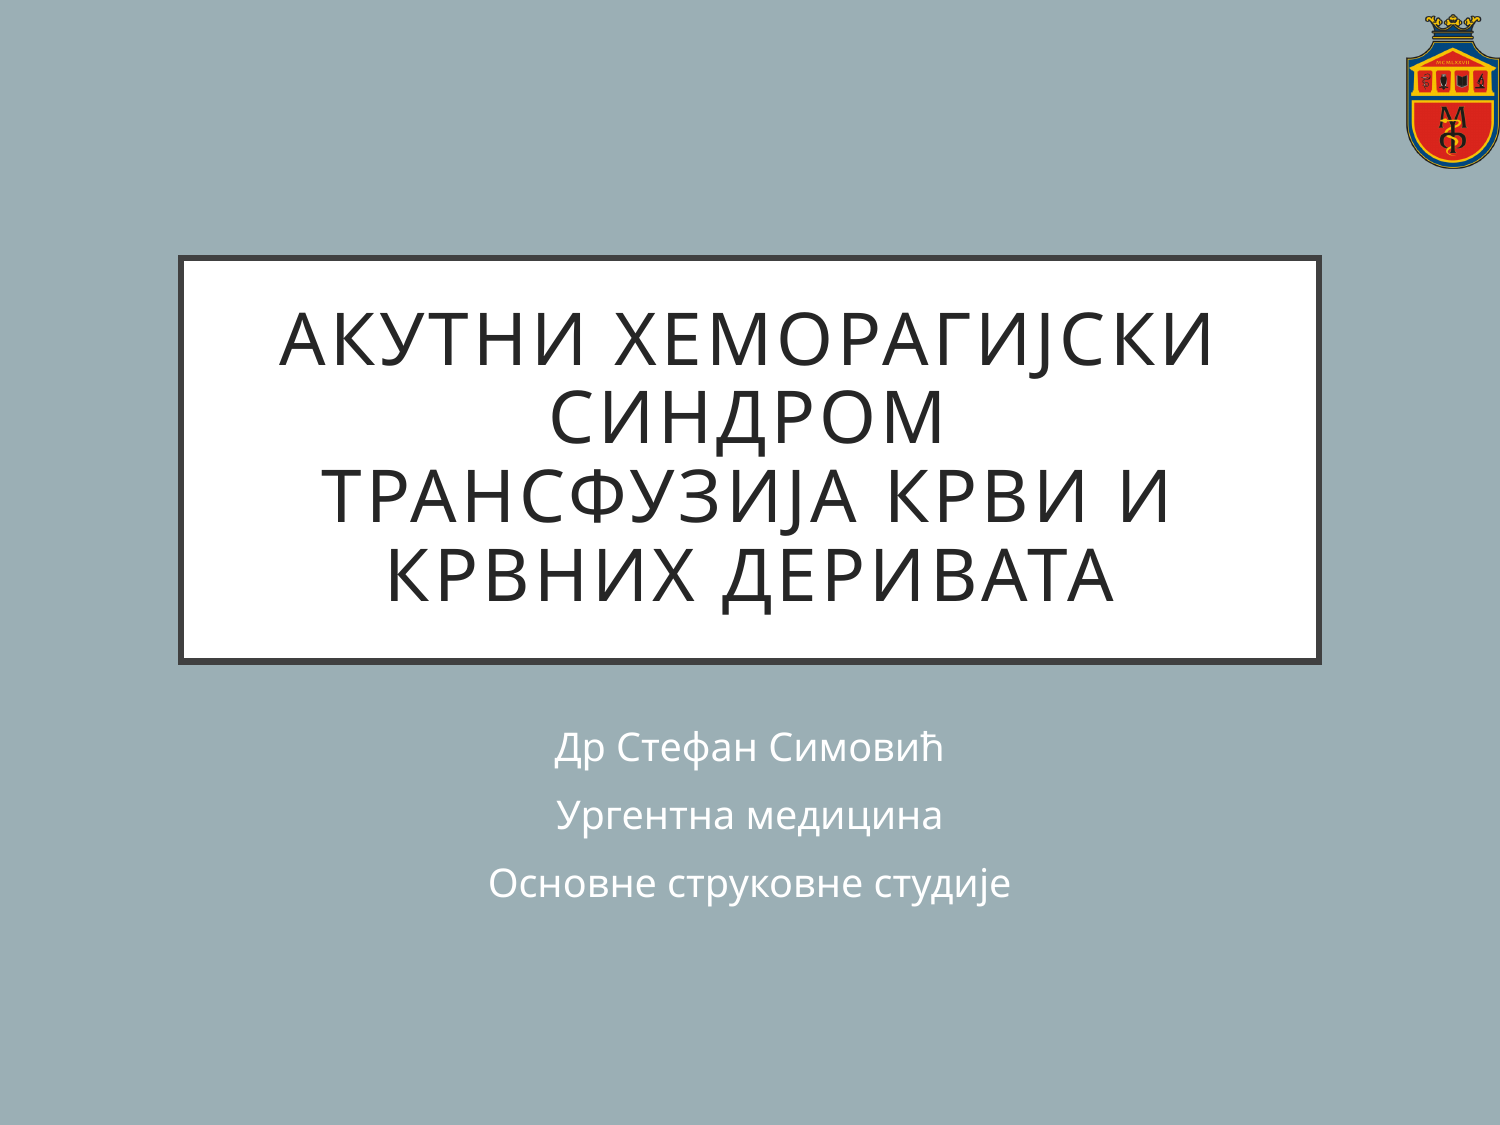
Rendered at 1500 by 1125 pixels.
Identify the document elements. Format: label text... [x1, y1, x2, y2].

picture [1406, 14, 1500, 169]
subtitle Др Стефан Симовић Ургентна медицина Основне струковне студије [331, 713, 1169, 918]
title Акутни хеморагијски синдром трансфузија крви и крвних деривата [178, 255, 1322, 665]
